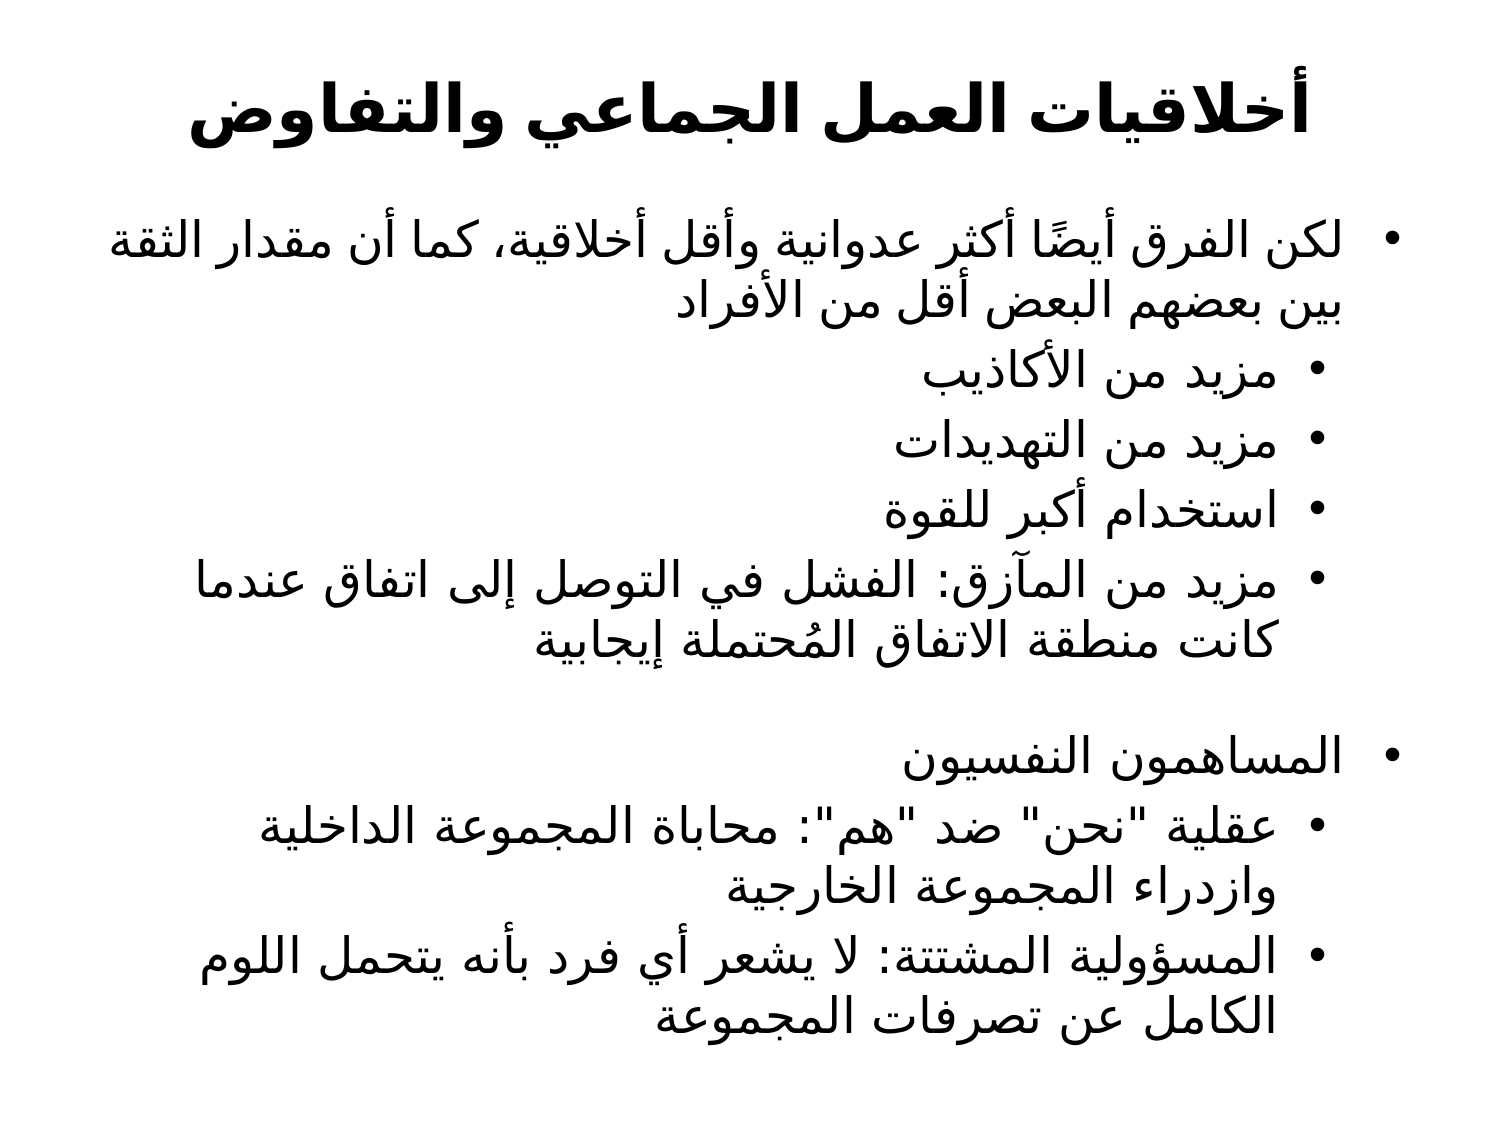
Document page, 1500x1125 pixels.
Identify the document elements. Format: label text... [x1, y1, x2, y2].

list لكن الفرق أيضًا أكثر عدوانية وأقل أخلاقية، كما أن مقدار الثقة بين بعضهم البعض أقل من الأفراد مزيد من الأكاذيب مزيد من التهديدات استخدام أكبر للقوة مزيد من المآزق: الفشل في التوصل إلى اتفاق عندما كانت منطقة الاتفاق المُحتملة إيجابية المساهمون النفسيون عقلية "نحن" ضد "هم": محاباة المجموعة الداخلية وازدراء المجموعة الخارجية المسؤولية المشتتة: لا يشعر أي فرد بأنه يتحمل اللوم الكامل عن تصرفات المجموعة [87, 200, 1417, 1025]
title أخلاقيات العمل الجماعي والتفاوض [75, 12, 1425, 200]
